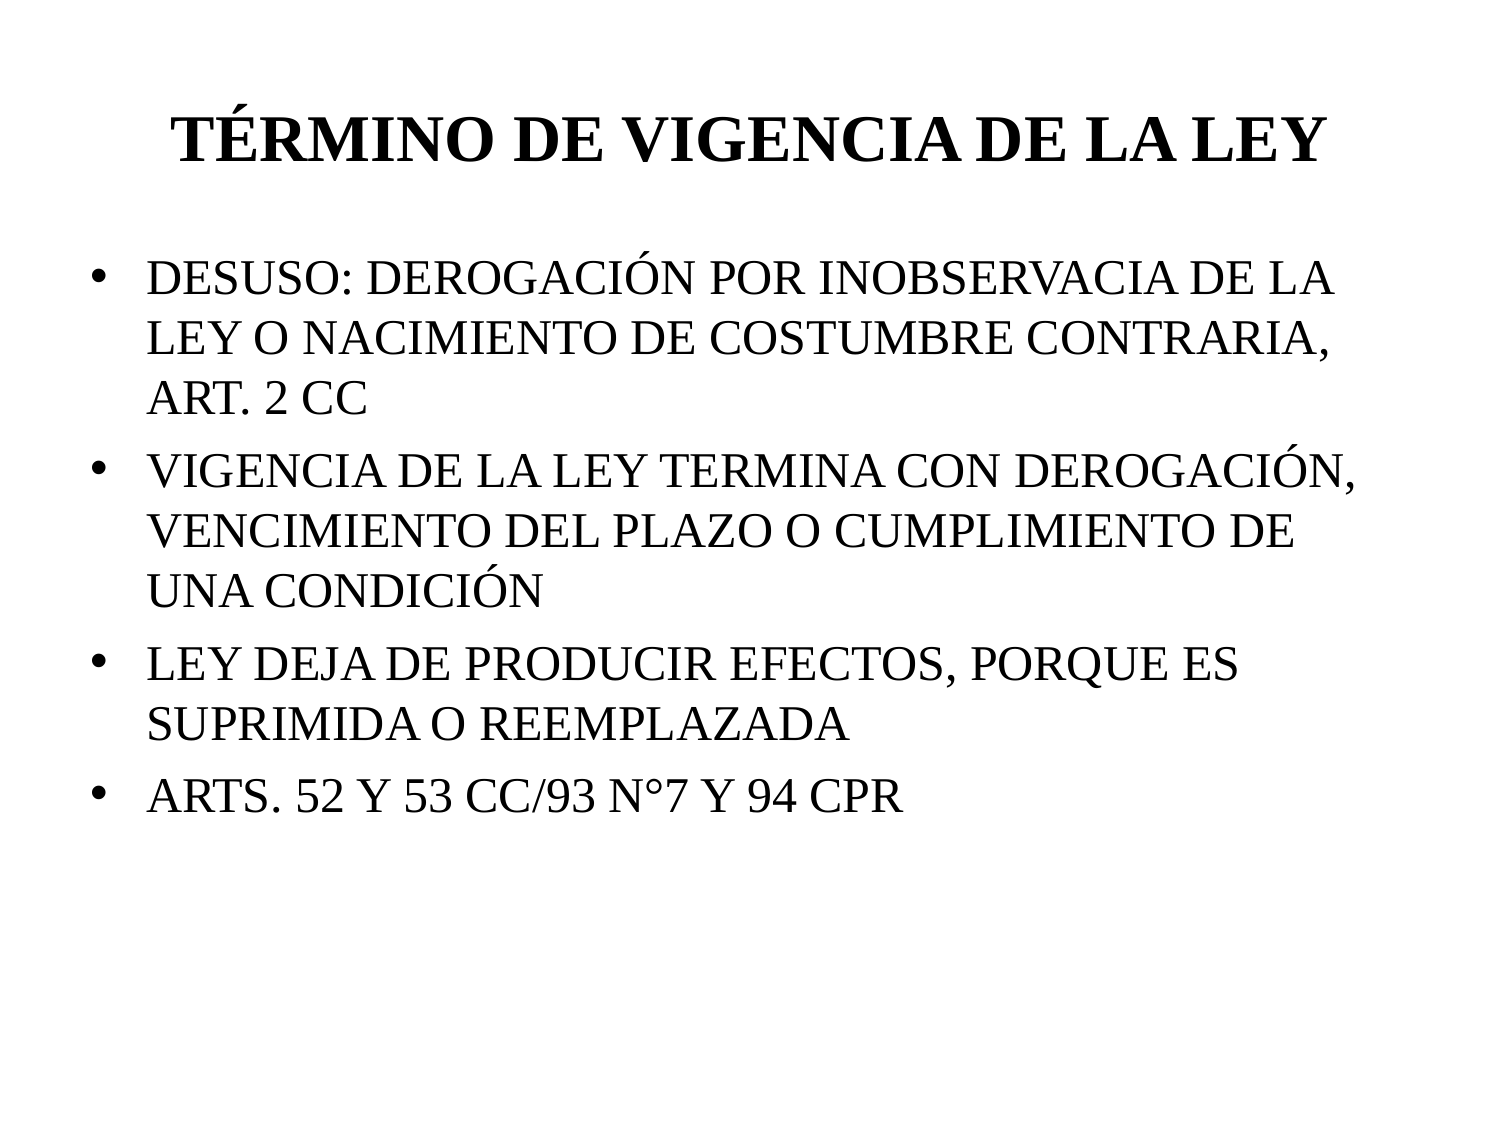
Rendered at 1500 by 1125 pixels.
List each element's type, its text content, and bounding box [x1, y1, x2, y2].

list DESUSO: DEROGACIÓN POR INOBSERVACIA DE LA LEY O NACIMIENTO DE COSTUMBRE CONTRARIA, ART. 2 CC VIGENCIA DE LA LEY TERMINA CON DEROGACIÓN, VENCIMIENTO DEL PLAZO O CUMPLIMIENTO DE UNA CONDICIÓN LEY DEJA DE PRODUCIR EFECTOS, PORQUE ES SUPRIMIDA O REEMPLAZADA ARTS. 52 Y 53 CC/93 N°7 Y 94 CPR [75, 237, 1425, 935]
title TÉRMINO DE VIGENCIA DE LA LEY [75, 62, 1425, 208]
